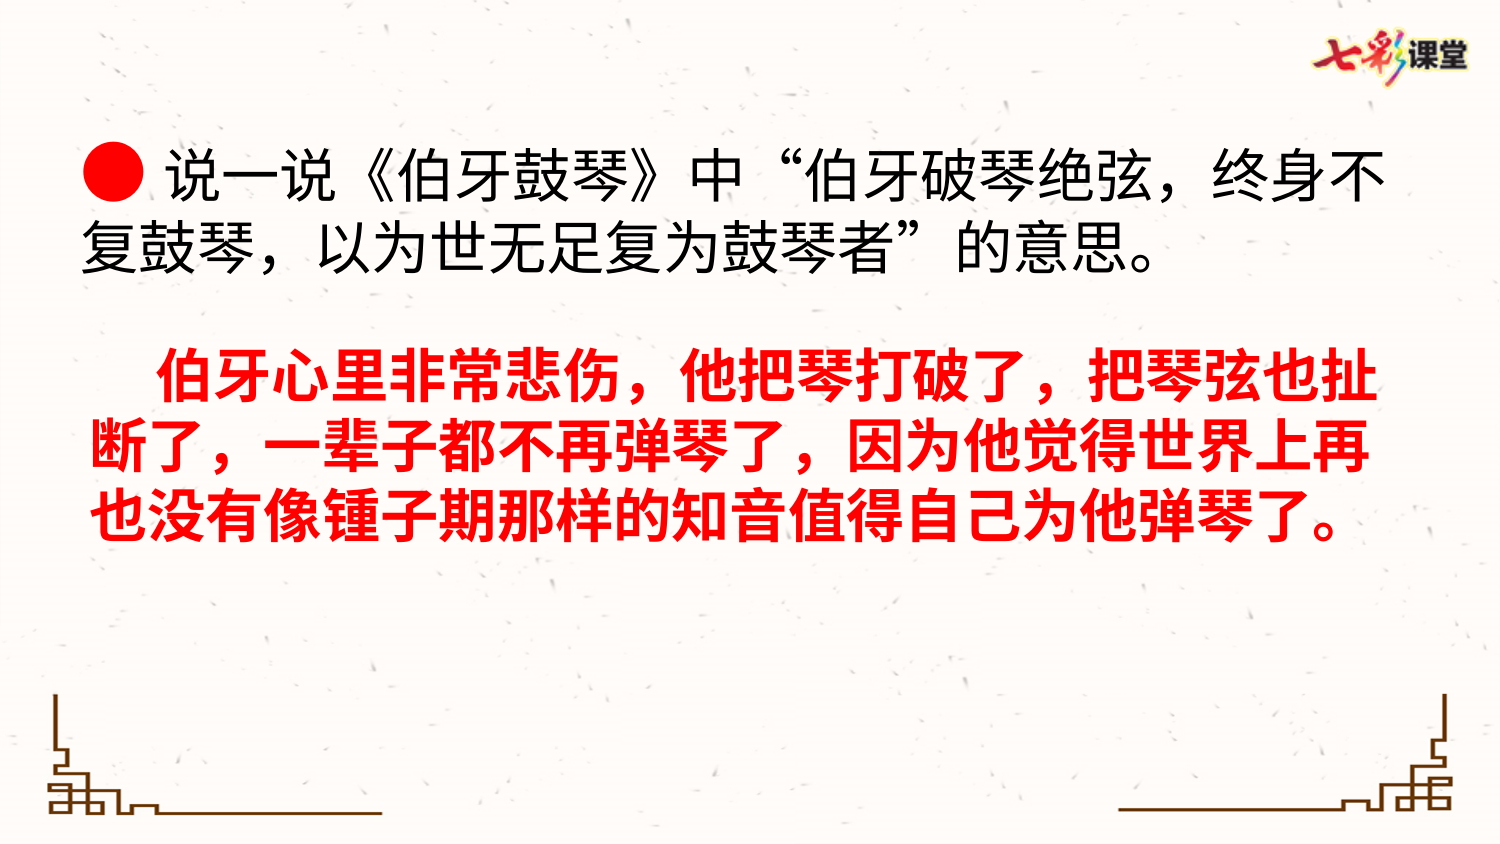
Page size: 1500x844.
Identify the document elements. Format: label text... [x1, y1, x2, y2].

text_box ●说一说《伯牙鼓琴》中“伯牙破琴绝弦，终身不复鼓琴，以为世无足复为鼓琴者”的意思。 [65, 123, 1450, 289]
picture [0, 0, 1500, 844]
text_box 伯牙心里非常悲伤，他把琴打破了，把琴弦也扯断了，一辈子都不再弹琴了，因为他觉得世界上再也没有像锺子期那样的知音值得自己为他弹琴了。 [74, 331, 1426, 557]
